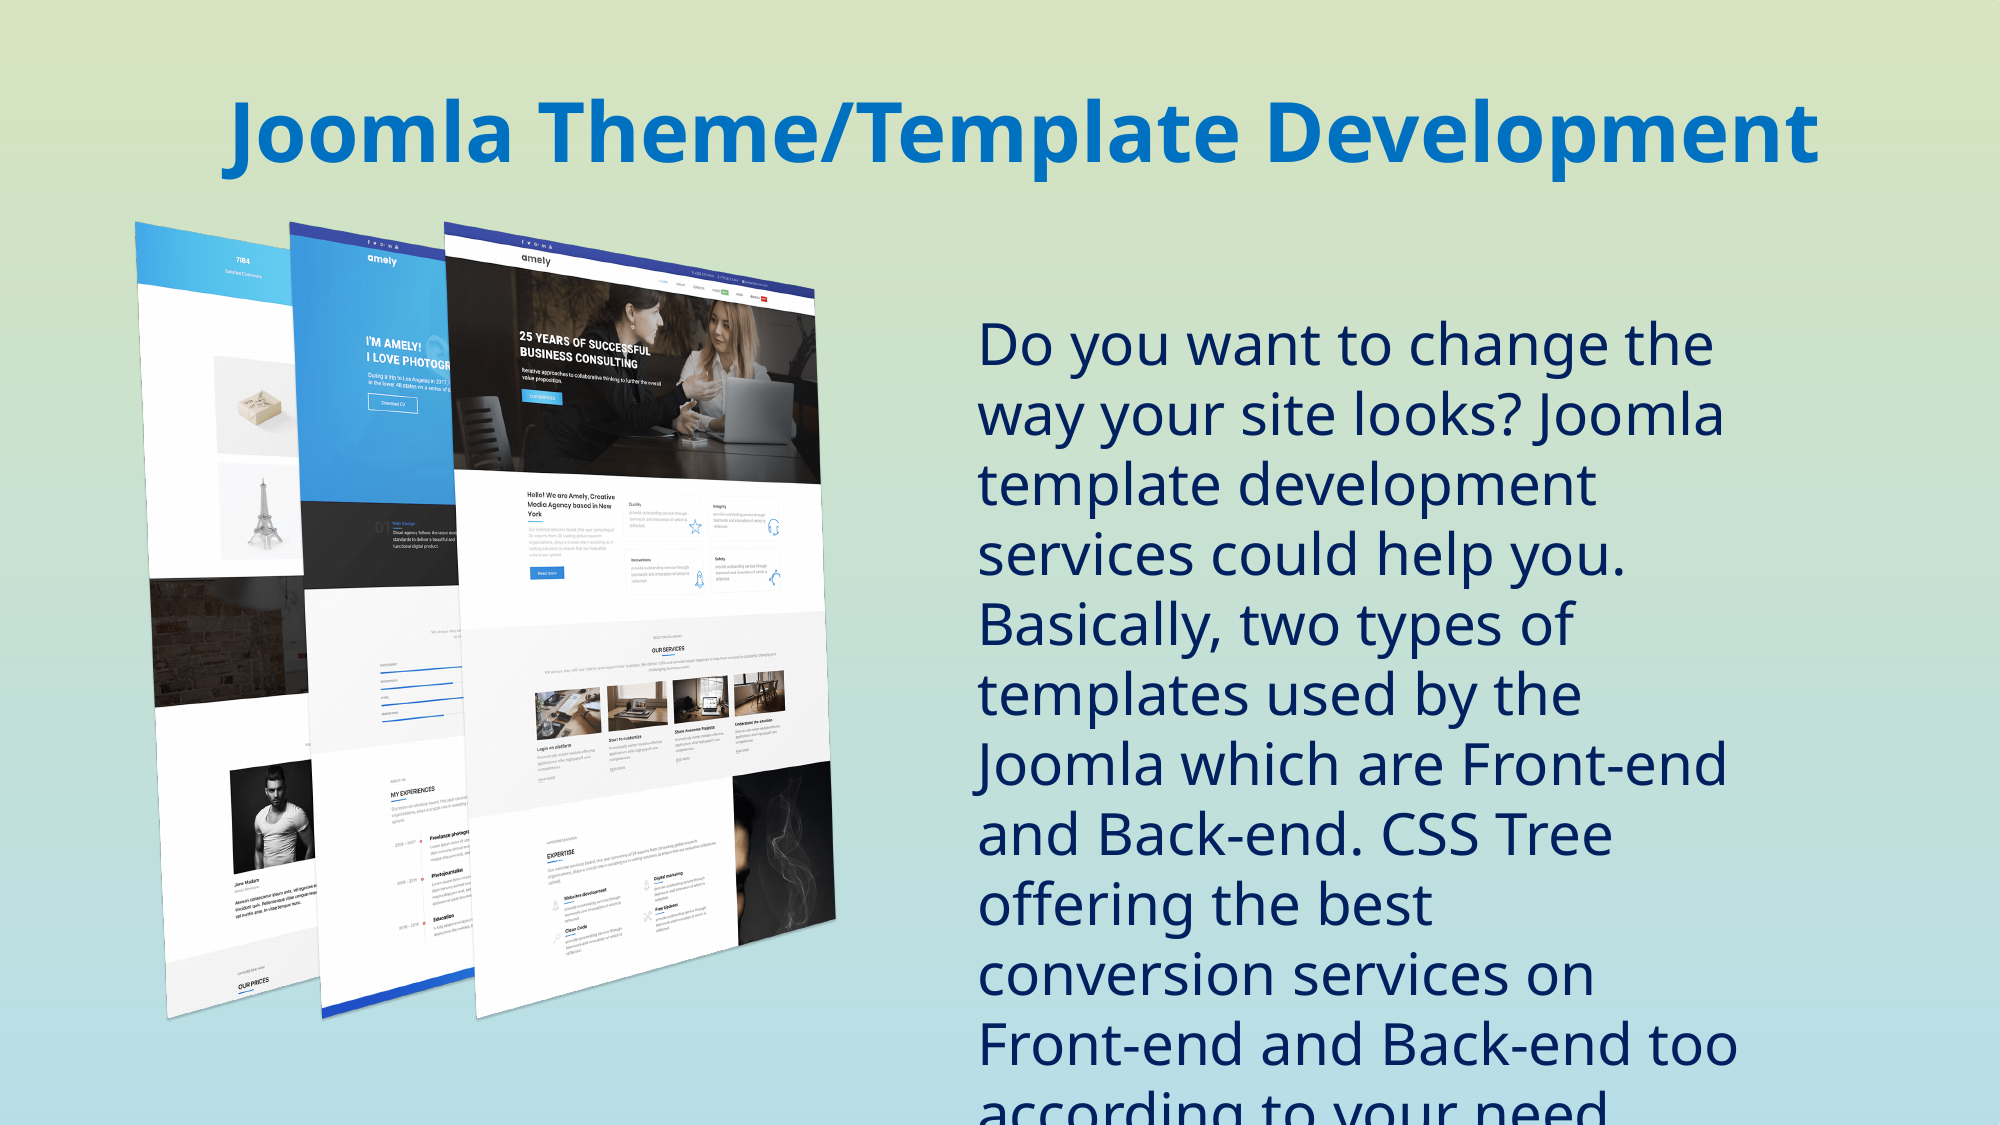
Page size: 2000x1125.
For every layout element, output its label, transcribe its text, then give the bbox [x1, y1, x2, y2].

text_box Joomla Theme/Template Development [213, 71, 1837, 187]
text_box Do you want to change the way your site looks? Joomla template development services could help you. Basically, two types of templates used by the Joomla which are Front-end and Back-end. CSS Tree offering the best conversion services on Front-end and Back-end too according to your need. . [962, 299, 1763, 1125]
picture [48, 195, 900, 1051]
